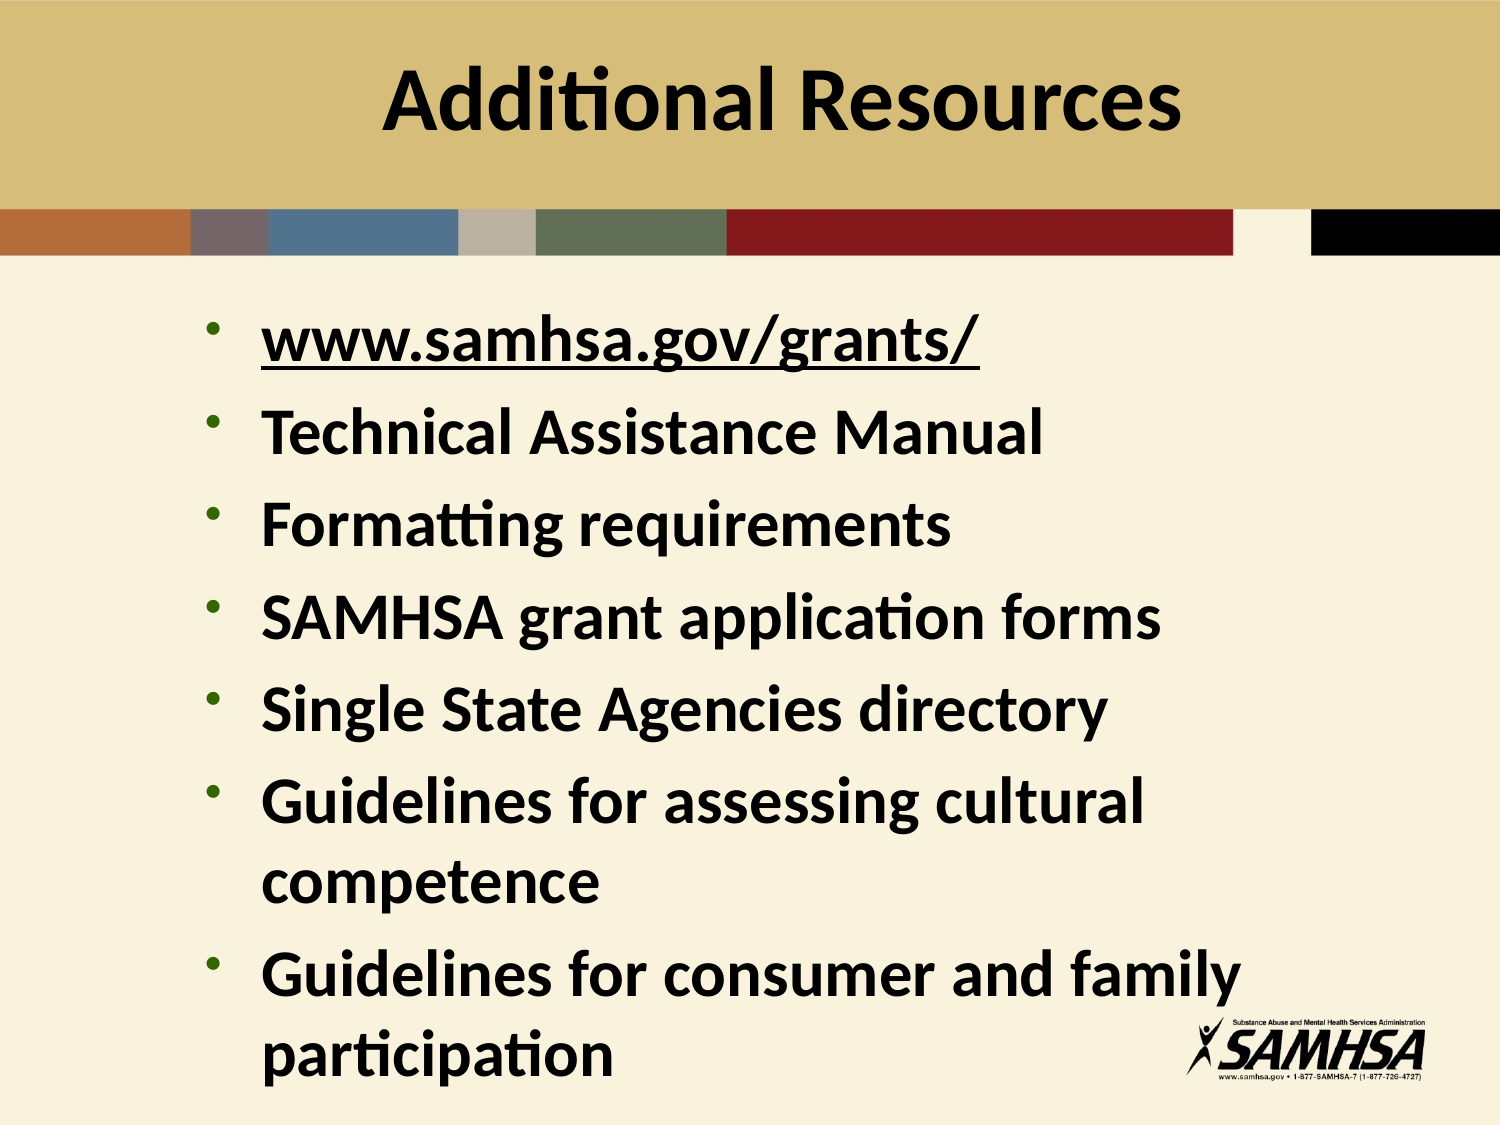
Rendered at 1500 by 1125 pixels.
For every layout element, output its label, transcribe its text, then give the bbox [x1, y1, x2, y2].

title Additional Resources [149, 0, 1416, 188]
picture [0, 0, 1500, 1125]
list www.samhsa.gov/grants/ Technical Assistance Manual Formatting requirements SAMHSA grant application forms Single State Agencies directory Guidelines for assessing cultural competence Guidelines for consumer and family participation [189, 287, 1469, 1001]
